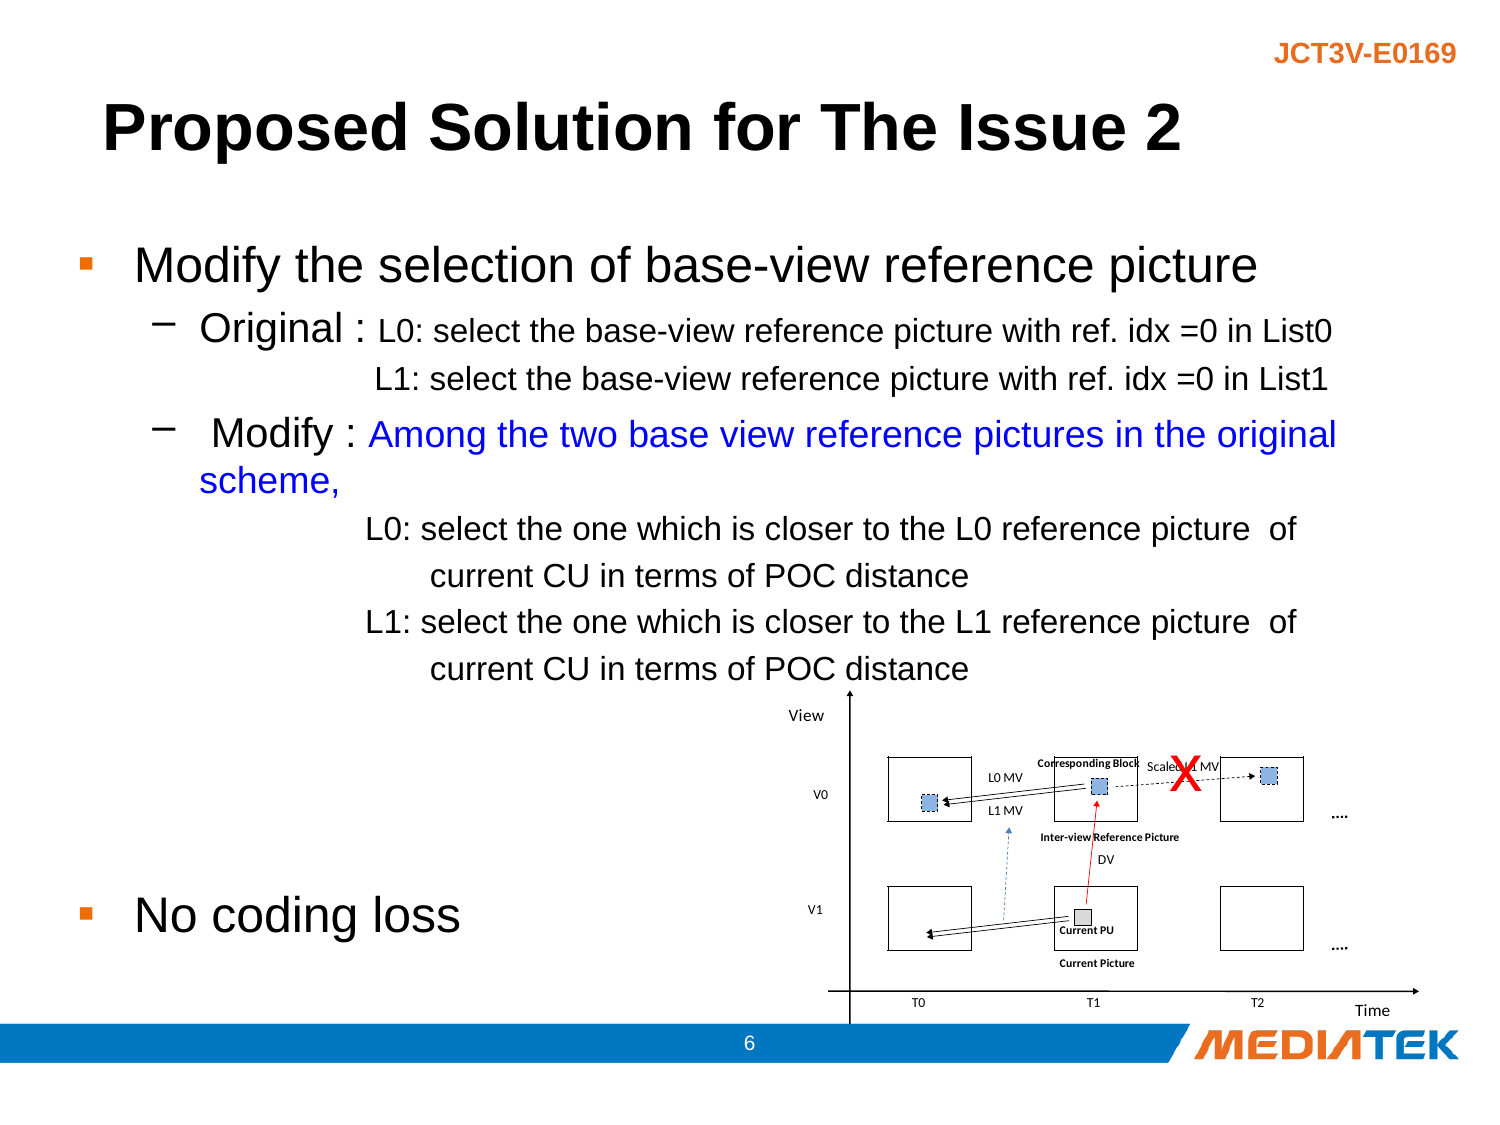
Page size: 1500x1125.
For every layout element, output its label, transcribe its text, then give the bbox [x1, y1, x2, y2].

picture [777, 681, 1459, 1063]
slide_number 5 [711, 1022, 789, 1090]
list Modify the selection of base-view reference picture Original : L0: select the base-view reference picture with ref. idx =0 in List0 L1: select the base-view reference picture with ref. idx =0 in List1 Modify : Among the two base view reference pictures in the original scheme, L0: select the one which is closer to the L0 reference picture of current CU in terms of POC distance L1: select the one which is closer to the L1 reference picture of current CU in terms of POC distance No coding loss [62, 224, 1424, 1051]
picture [0, 1023, 711, 1063]
title Proposed Solution for The Issue 2 [87, 46, 1410, 201]
